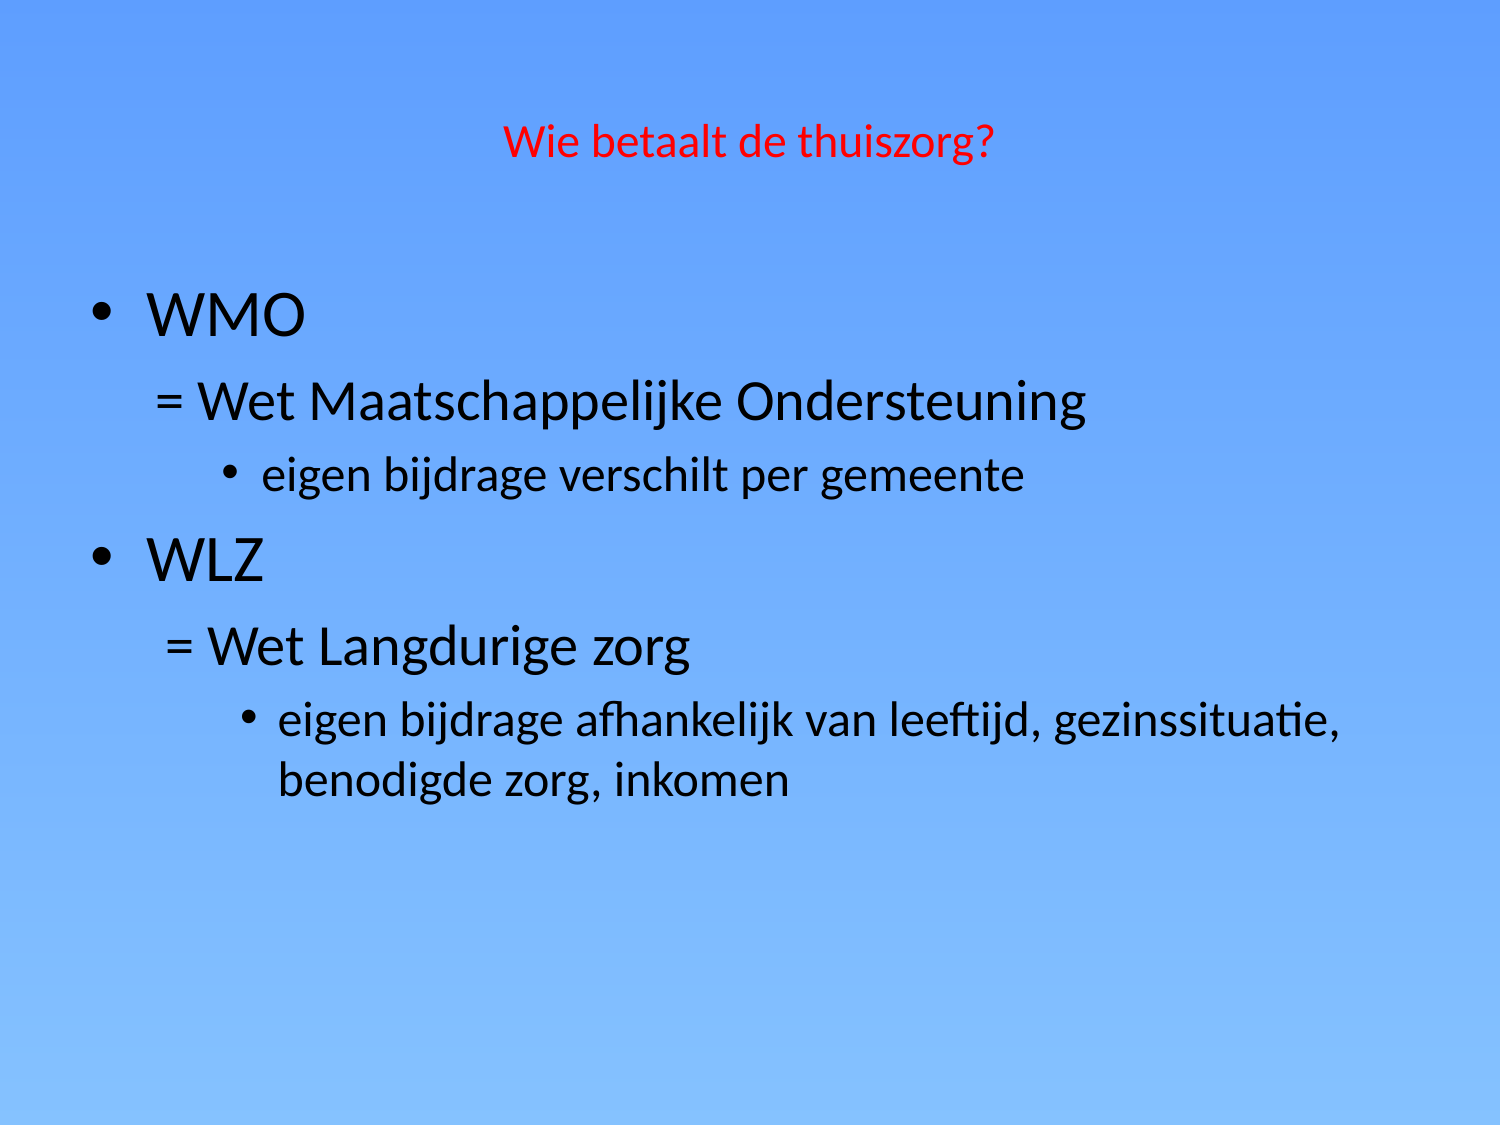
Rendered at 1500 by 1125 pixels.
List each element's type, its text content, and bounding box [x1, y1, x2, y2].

list WMO = Wet Maatschappelijke Ondersteuning eigen bijdrage verschilt per gemeente WLZ = Wet Langdurige zorg eigen bijdrage afhankelijk van leeftijd, gezinssituatie, benodigde zorg, inkomen [75, 262, 1425, 1005]
title Wie betaalt de thuiszorg? [75, 45, 1425, 233]
